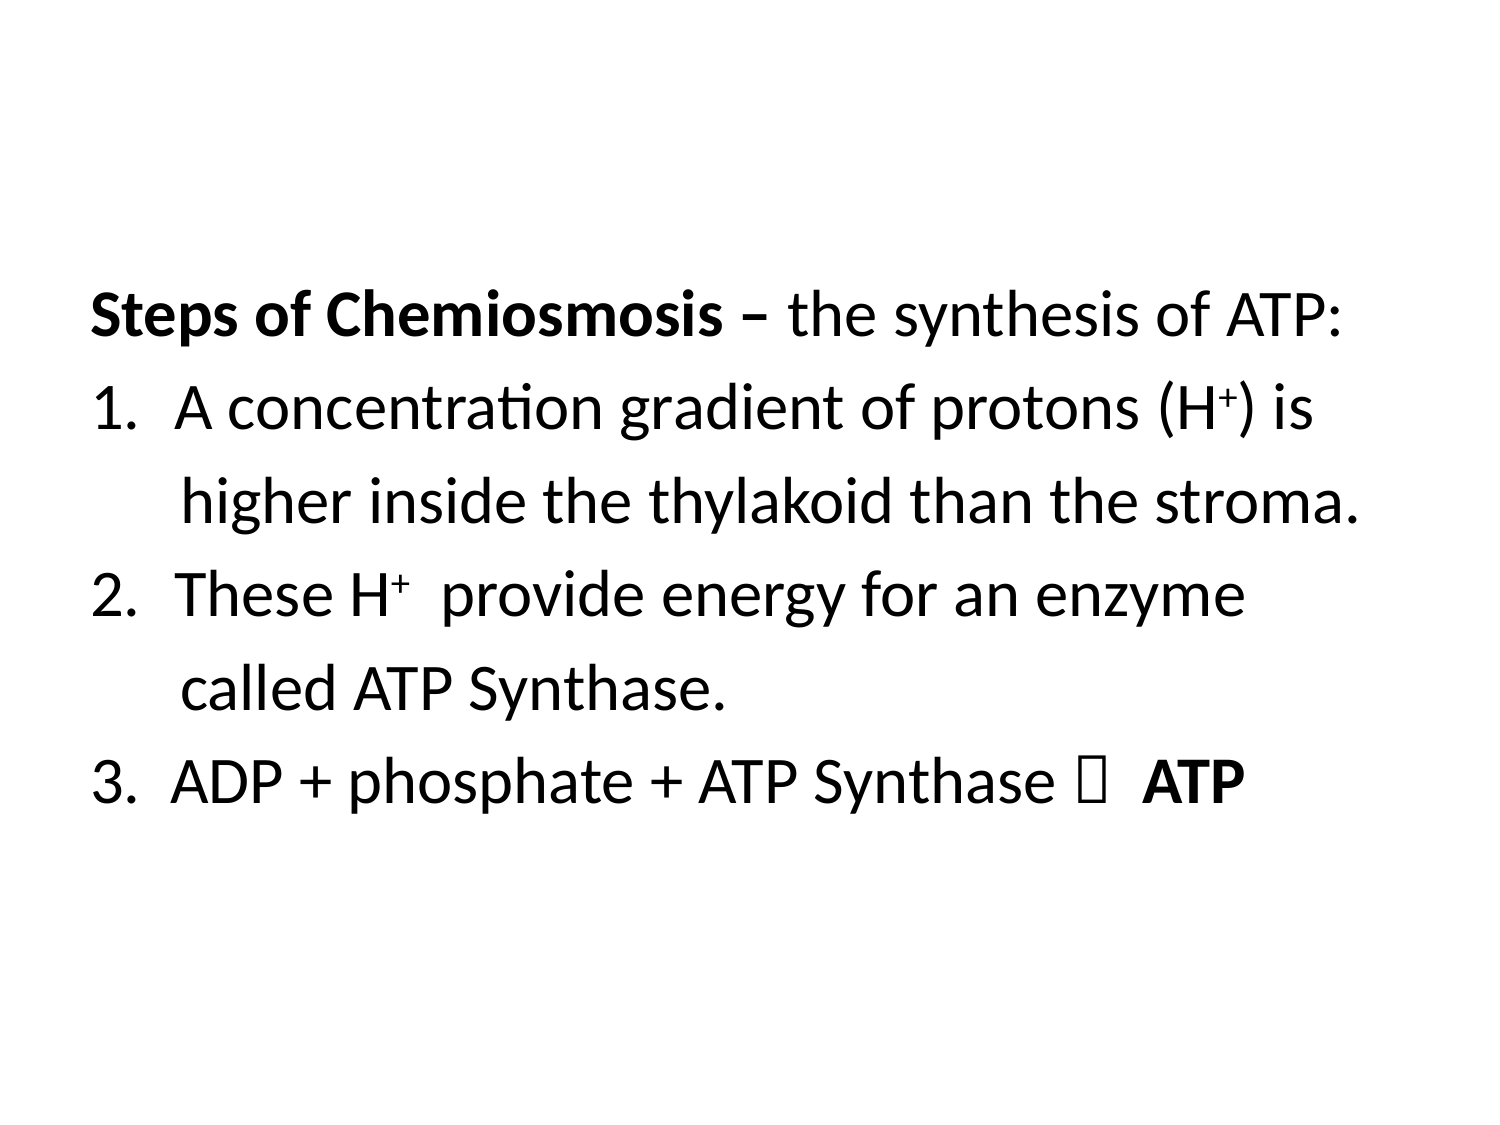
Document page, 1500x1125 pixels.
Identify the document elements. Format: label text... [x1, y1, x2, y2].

list Steps of Chemiosmosis – the synthesis of ATP: A concentration gradient of protons (H+) is higher inside the thylakoid than the stroma. These H+ provide energy for an enzyme called ATP Synthase. 3. ADP + phosphate + ATP Synthase  ATP [75, 262, 1425, 1005]
